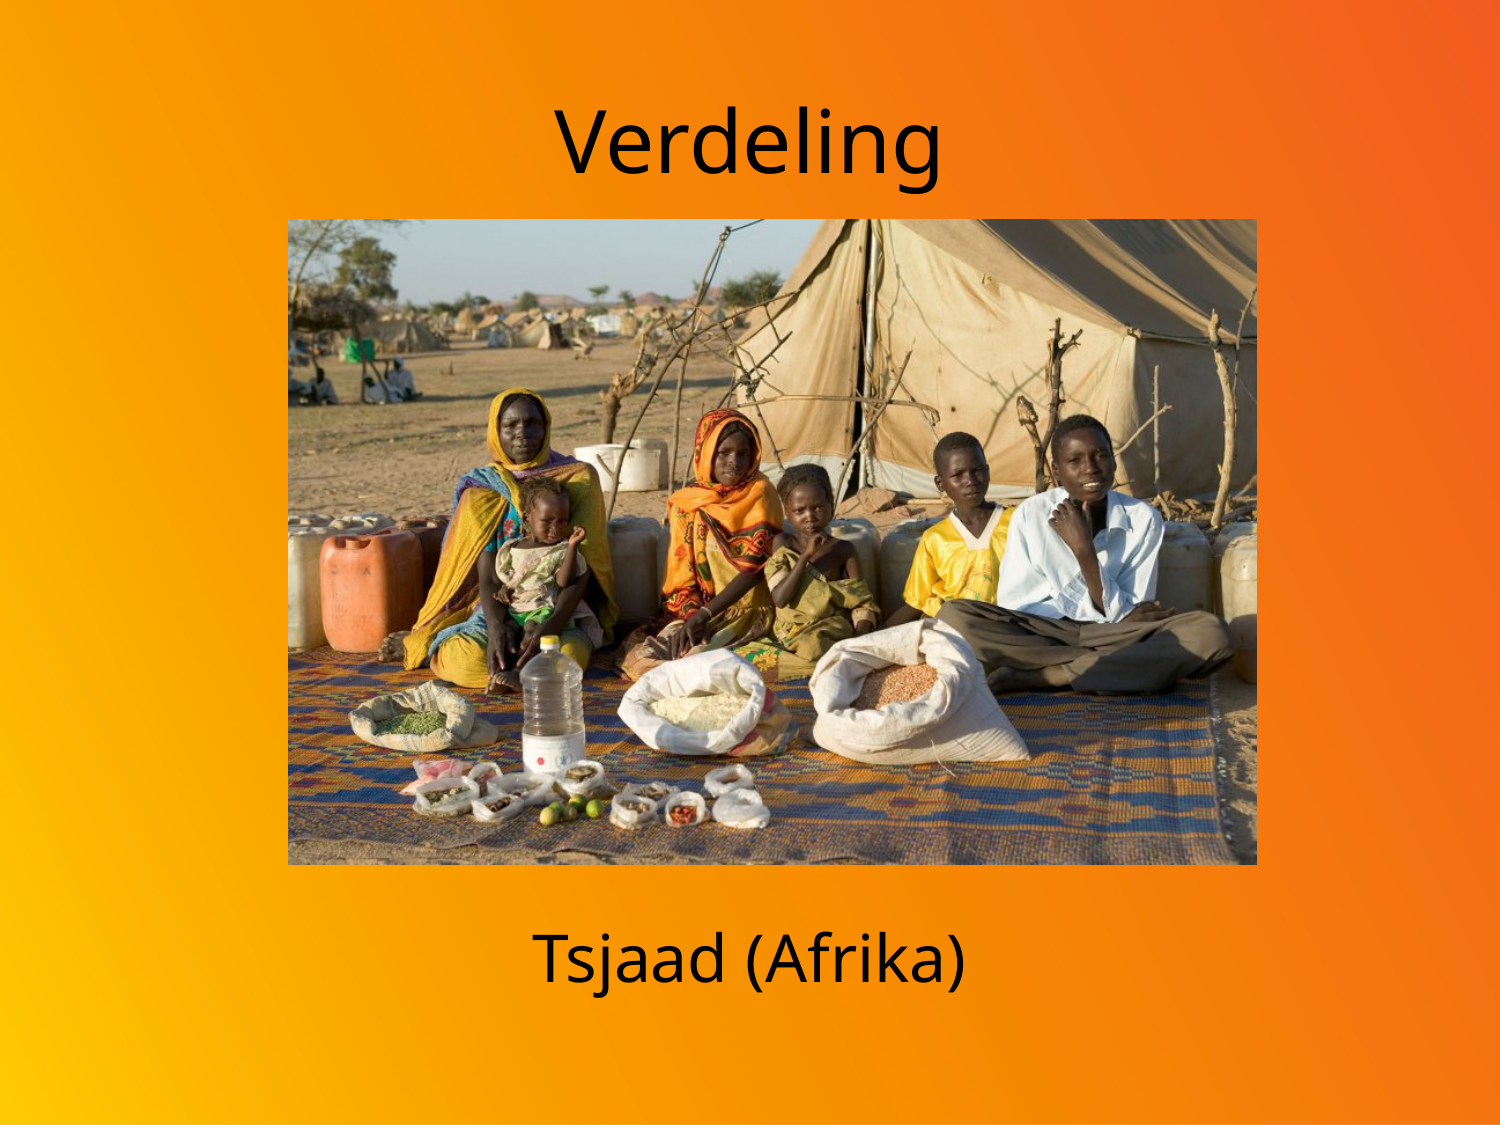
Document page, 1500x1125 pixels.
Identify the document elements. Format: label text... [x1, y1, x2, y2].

list Tsjaad (Afrika) [75, 262, 1425, 1005]
picture [0, 0, 1500, 1125]
title Verdeling [75, 45, 1425, 233]
